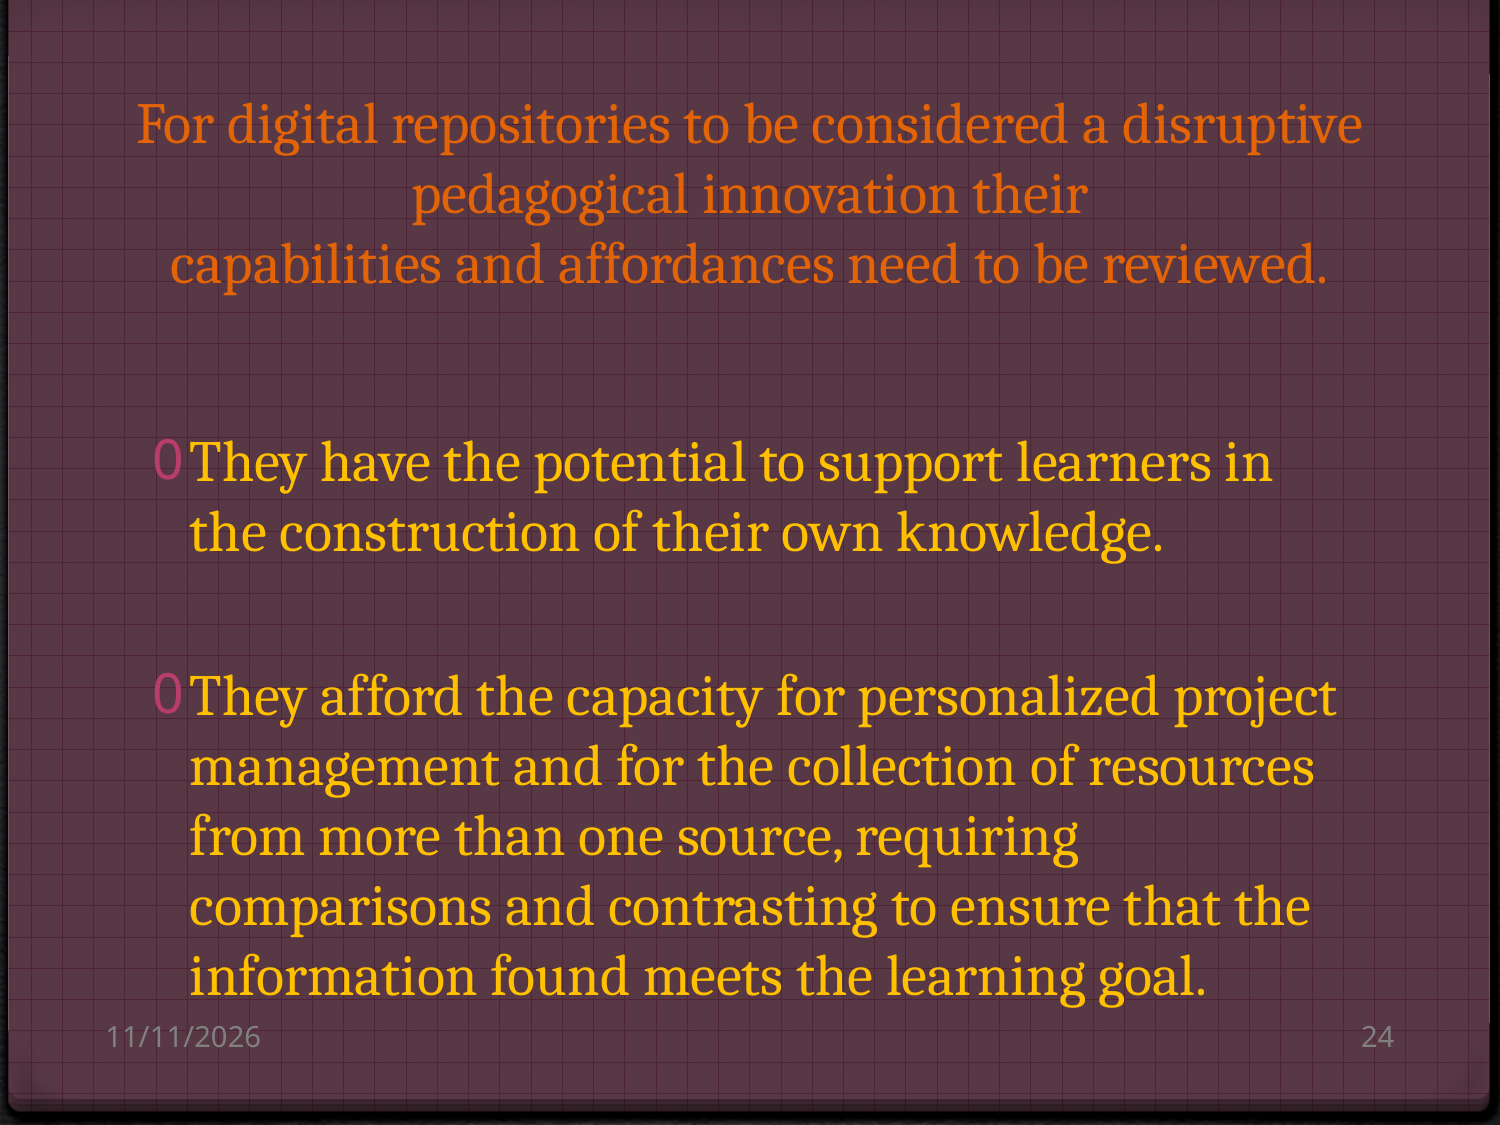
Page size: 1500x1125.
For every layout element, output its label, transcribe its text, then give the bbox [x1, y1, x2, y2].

slide_number 24 [1059, 1008, 1410, 1069]
list They have the potential to support learners in the construction of their own knowledge. They afford the capacity for personalized project management and for the collection of resources from more than one source, requiring comparisons and contrasting to ensure that the information found meets the learning goal. [137, 334, 1363, 1050]
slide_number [90, 1008, 441, 1069]
title For digital repositories to be considered a disruptive pedagogical innovation their capabilities and affordances need to be reviewed. [90, 71, 1410, 309]
picture [0, 0, 1500, 1125]
